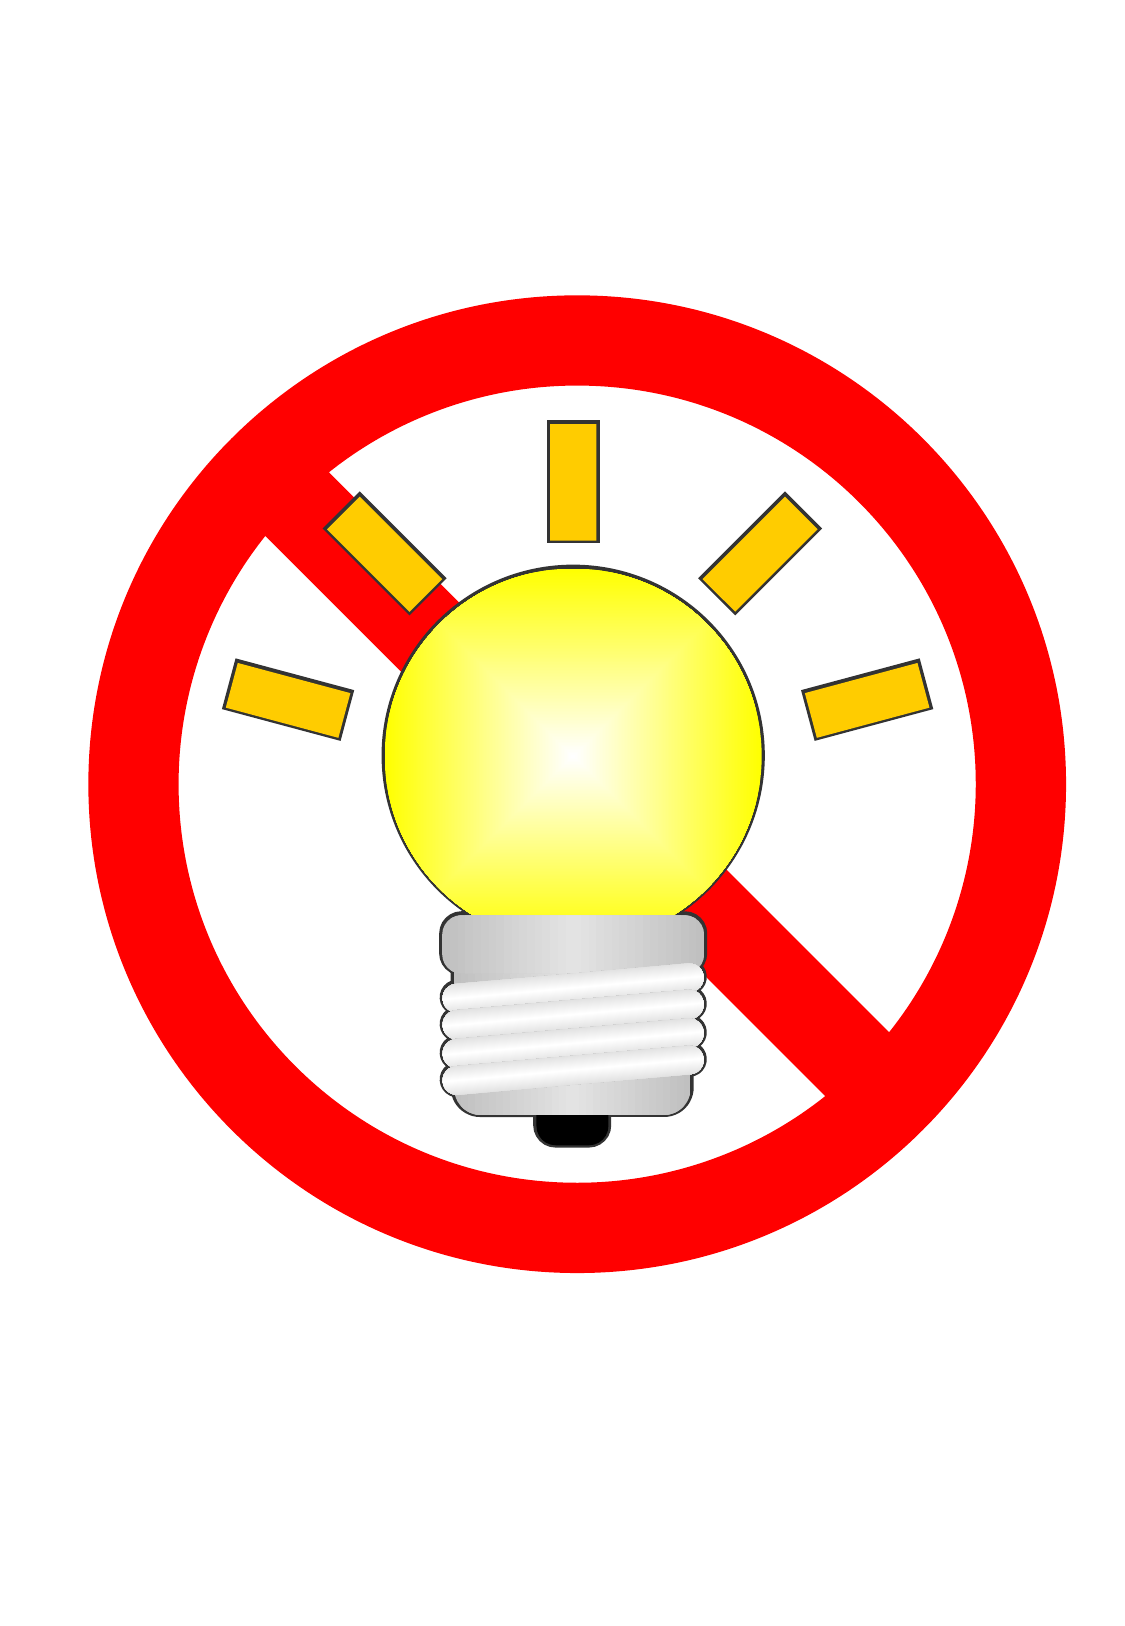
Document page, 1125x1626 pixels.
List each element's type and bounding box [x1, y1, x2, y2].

text_box [88, 295, 1067, 1274]
